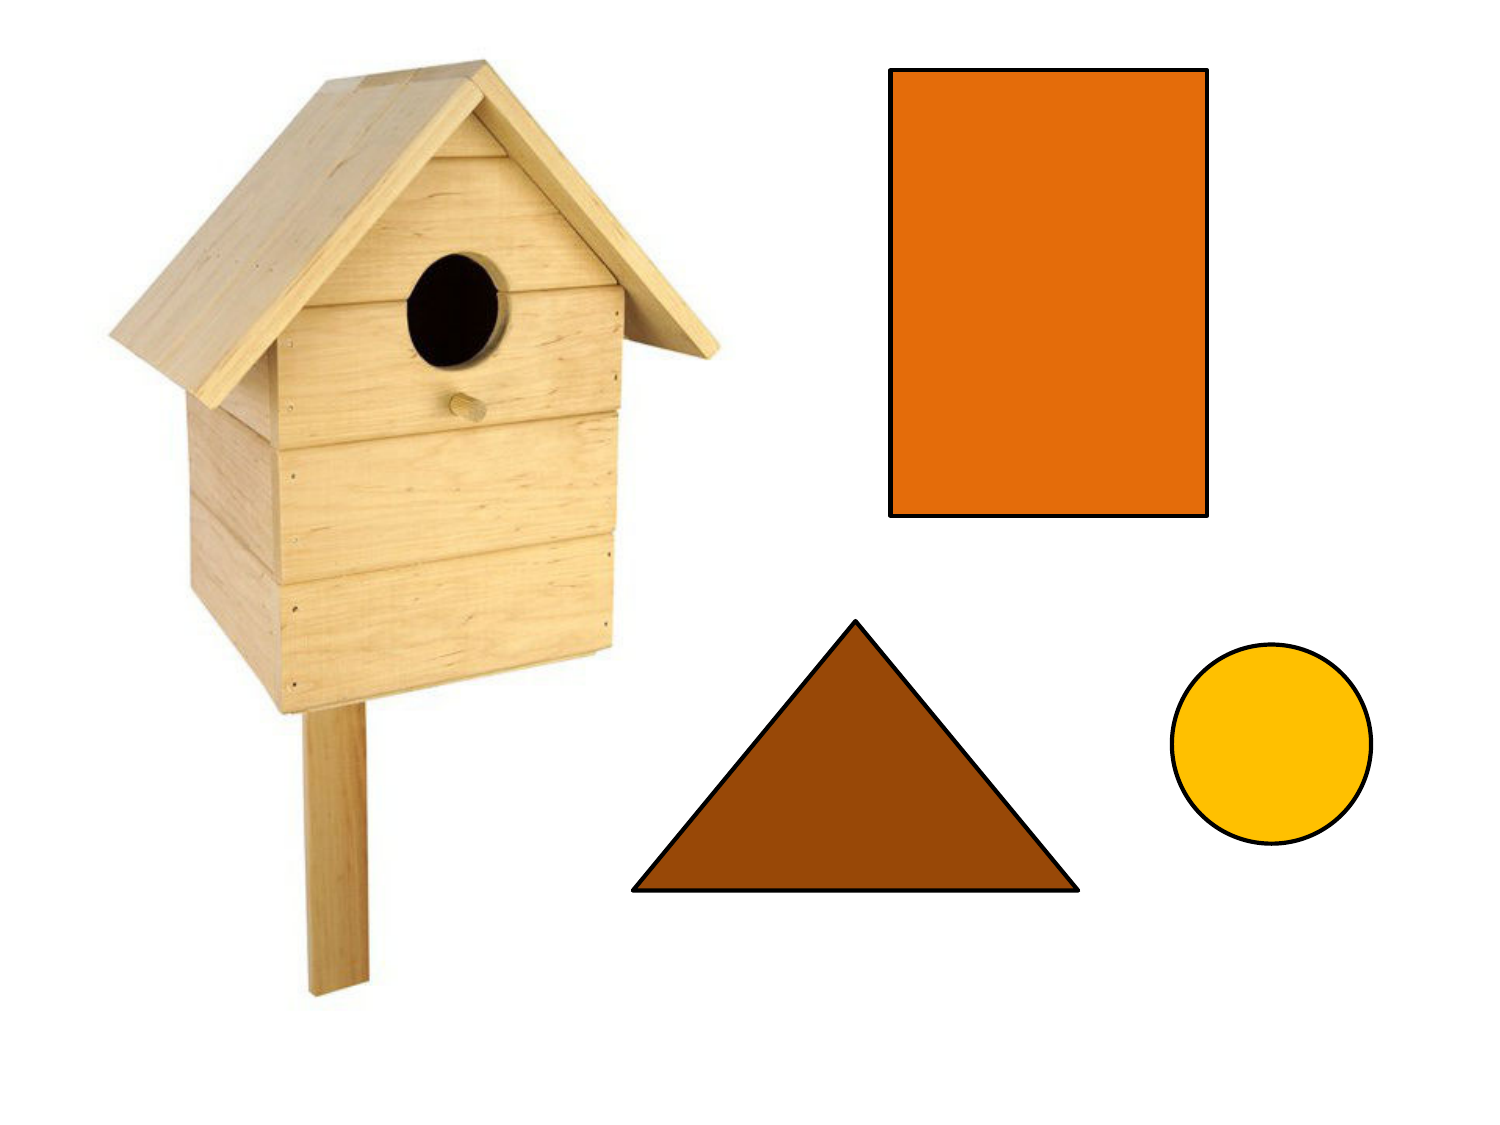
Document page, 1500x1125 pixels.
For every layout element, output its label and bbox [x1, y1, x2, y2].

picture [34, 34, 786, 1036]
text_box [888, 68, 1209, 518]
text_box [1169, 642, 1374, 846]
text_box [791, 618, 1081, 893]
